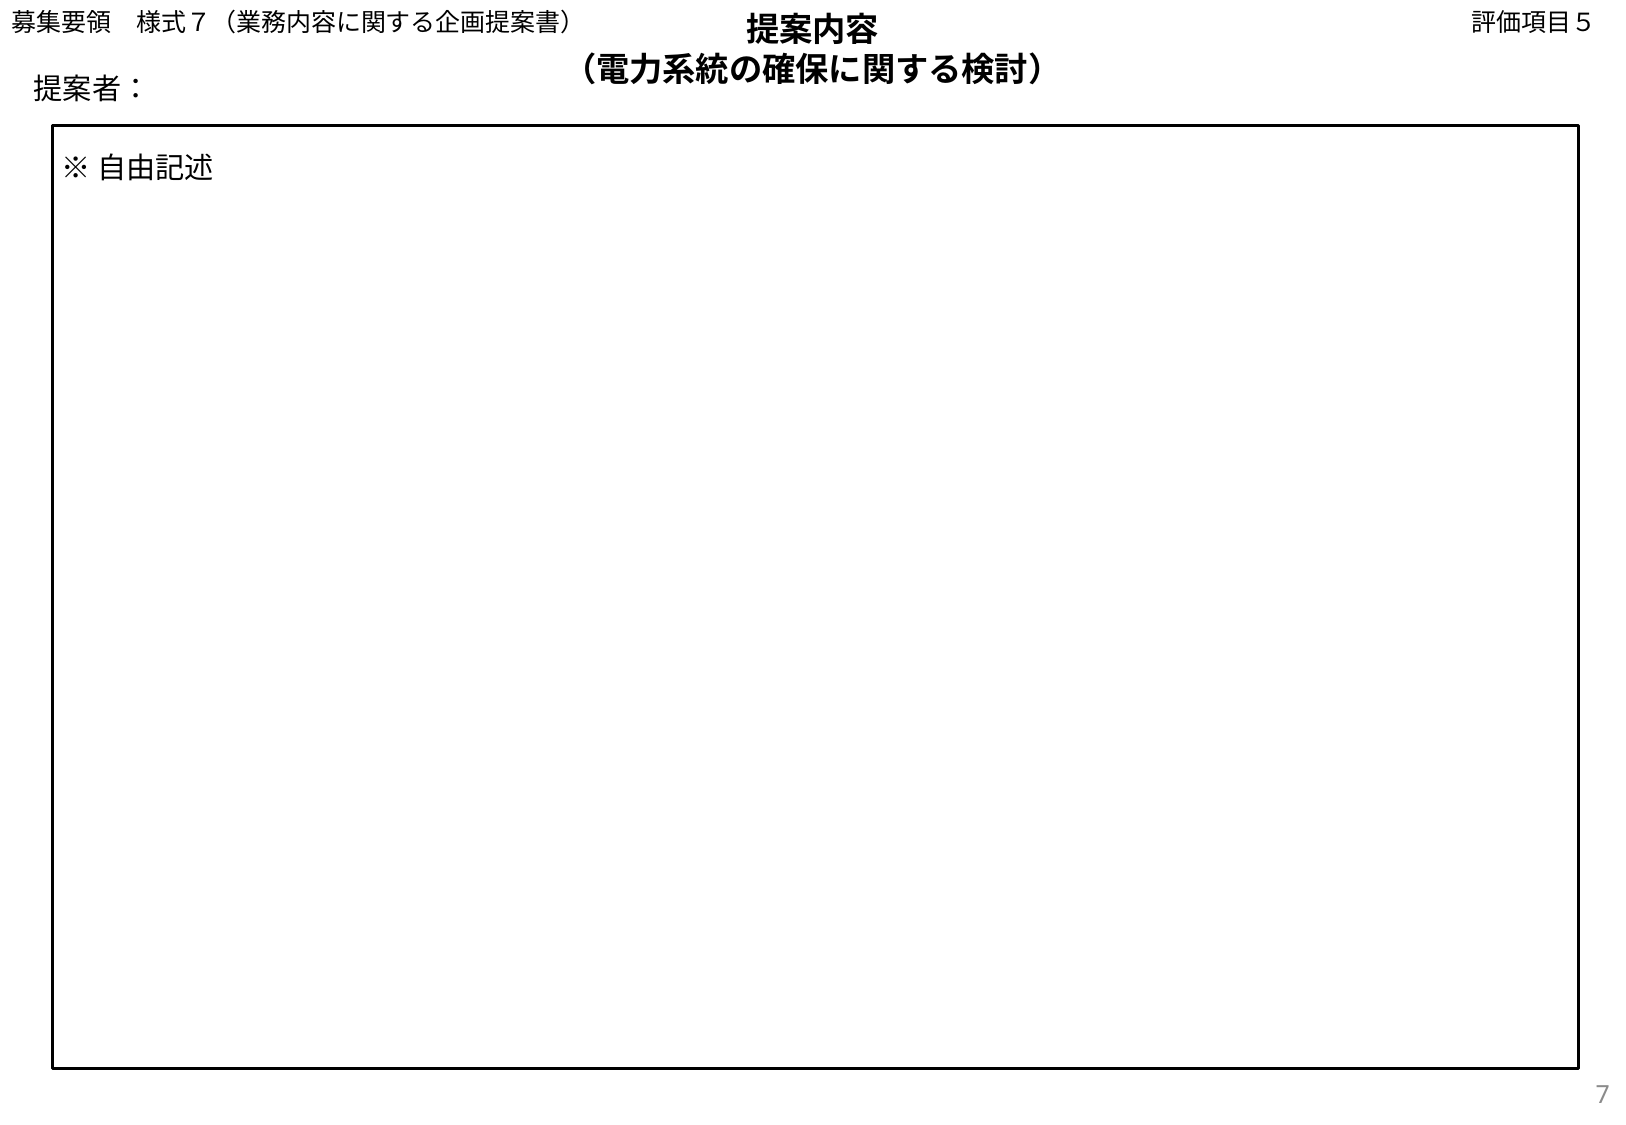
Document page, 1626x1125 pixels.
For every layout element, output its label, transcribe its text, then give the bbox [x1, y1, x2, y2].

text_box 提案内容 （電力系統の確保に関する検討） [168, 1, 1457, 96]
text_box ※自由記述 [46, 142, 237, 192]
text_box 募集要領 様式７（業務内容に関する企画提案書） [0, 0, 600, 47]
text_box 提案者： [18, 63, 528, 113]
text_box [52, 125, 1579, 1069]
text_box 評価項目５ [1443, 0, 1625, 47]
slide_number 7 [1259, 1065, 1625, 1125]
